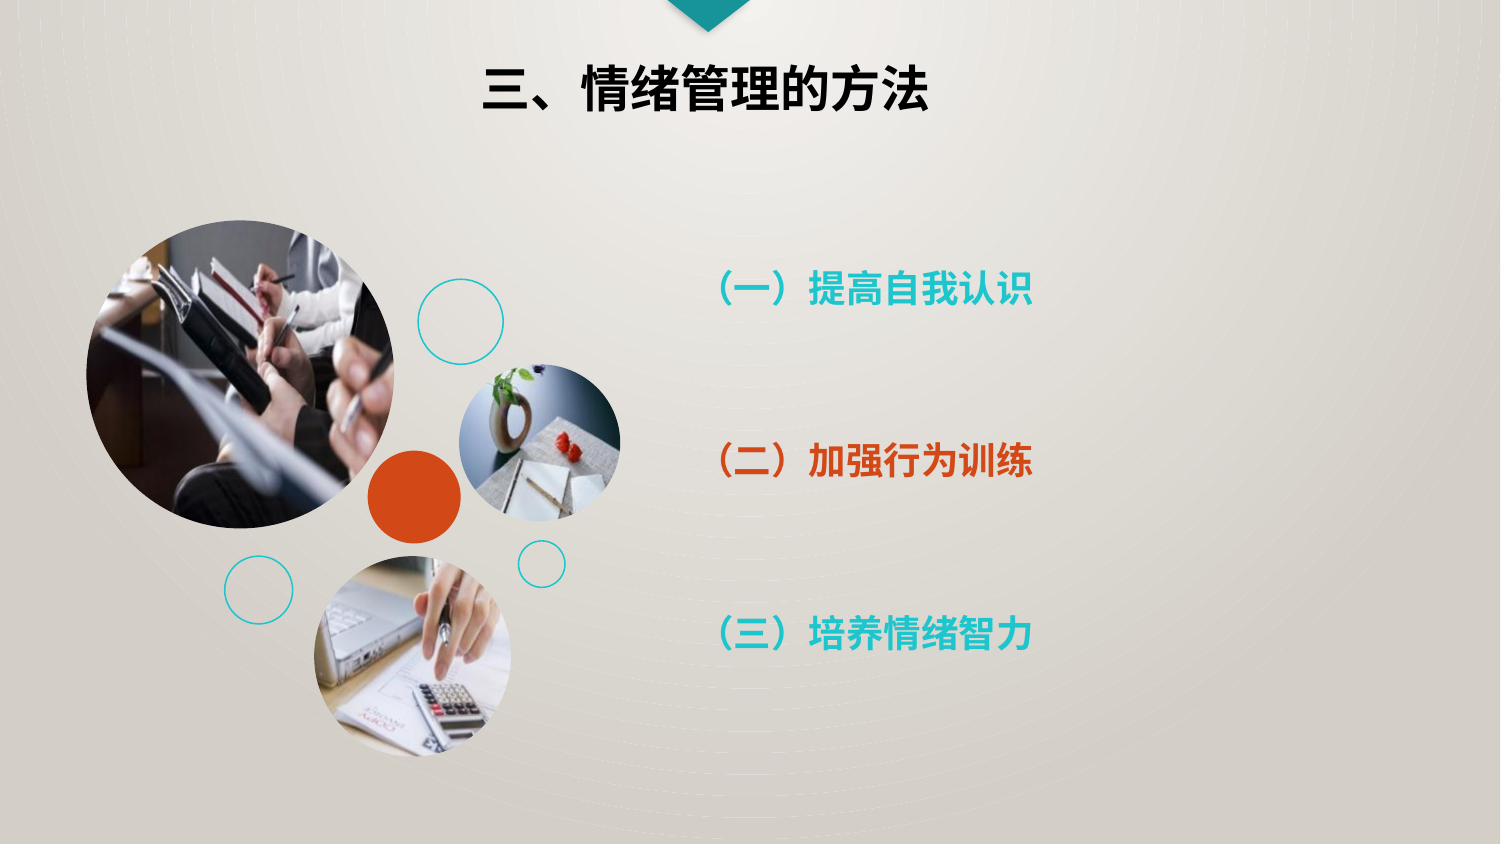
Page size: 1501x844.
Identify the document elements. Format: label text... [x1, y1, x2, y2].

text_box [517, 539, 567, 589]
text_box [459, 364, 621, 522]
text_box [223, 555, 294, 625]
text_box [366, 449, 462, 545]
text_box [417, 278, 505, 366]
text_box [314, 556, 511, 757]
text_box （一）提高自我认识 [685, 273, 1320, 316]
text_box [86, 220, 395, 529]
text_box （二）加强行为训练 [685, 445, 1320, 489]
text_box （三）培养情绪智力 [685, 617, 1320, 661]
text_box [665, 0, 752, 34]
text_box 三、情绪管理的方法 [466, 50, 952, 126]
